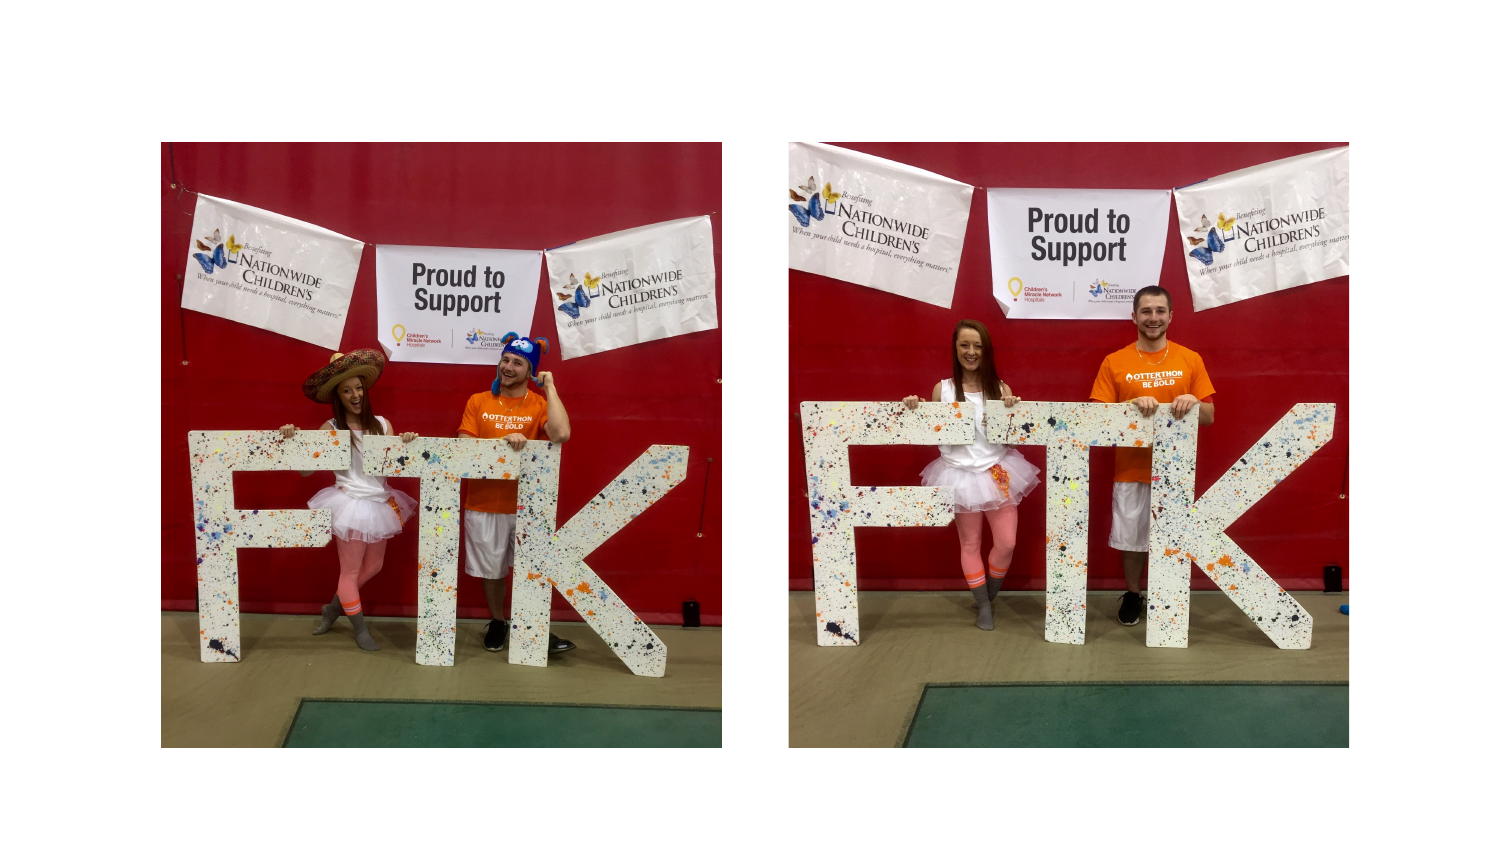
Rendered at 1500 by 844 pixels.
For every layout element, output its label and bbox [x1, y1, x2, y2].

picture [788, 142, 1350, 748]
picture [160, 142, 723, 748]
